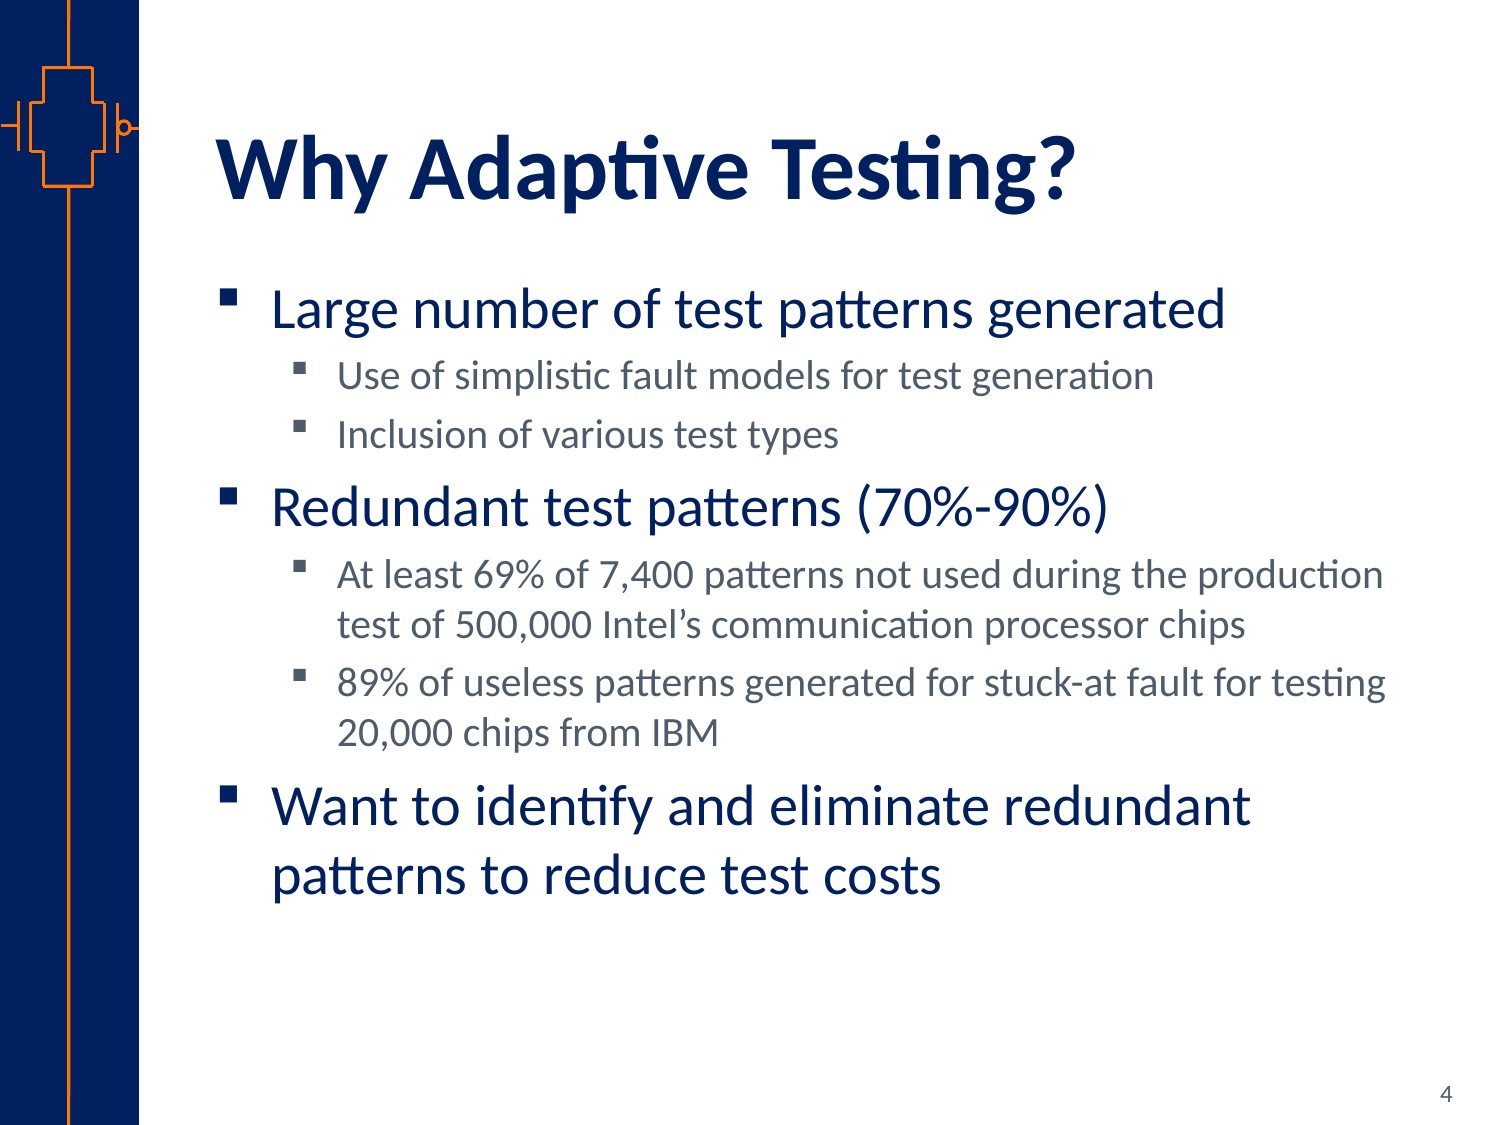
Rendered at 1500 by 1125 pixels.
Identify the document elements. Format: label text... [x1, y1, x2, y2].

title Why Adaptive Testing? [200, 37, 1388, 225]
slide_number 4 [1425, 1062, 1488, 1123]
text_box Large number of test patterns generated Use of simplistic fault models for test generation Inclusion of various test types Redundant test patterns (70%-90%) At least 69% of 7,400 patterns not used during the production test of 500,000 Intel’s communication processor chips 89% of useless patterns generated for stuck-at fault for testing 20,000 chips from IBM Want to identify and eliminate redundant patterns to reduce test costs [200, 262, 1425, 1063]
